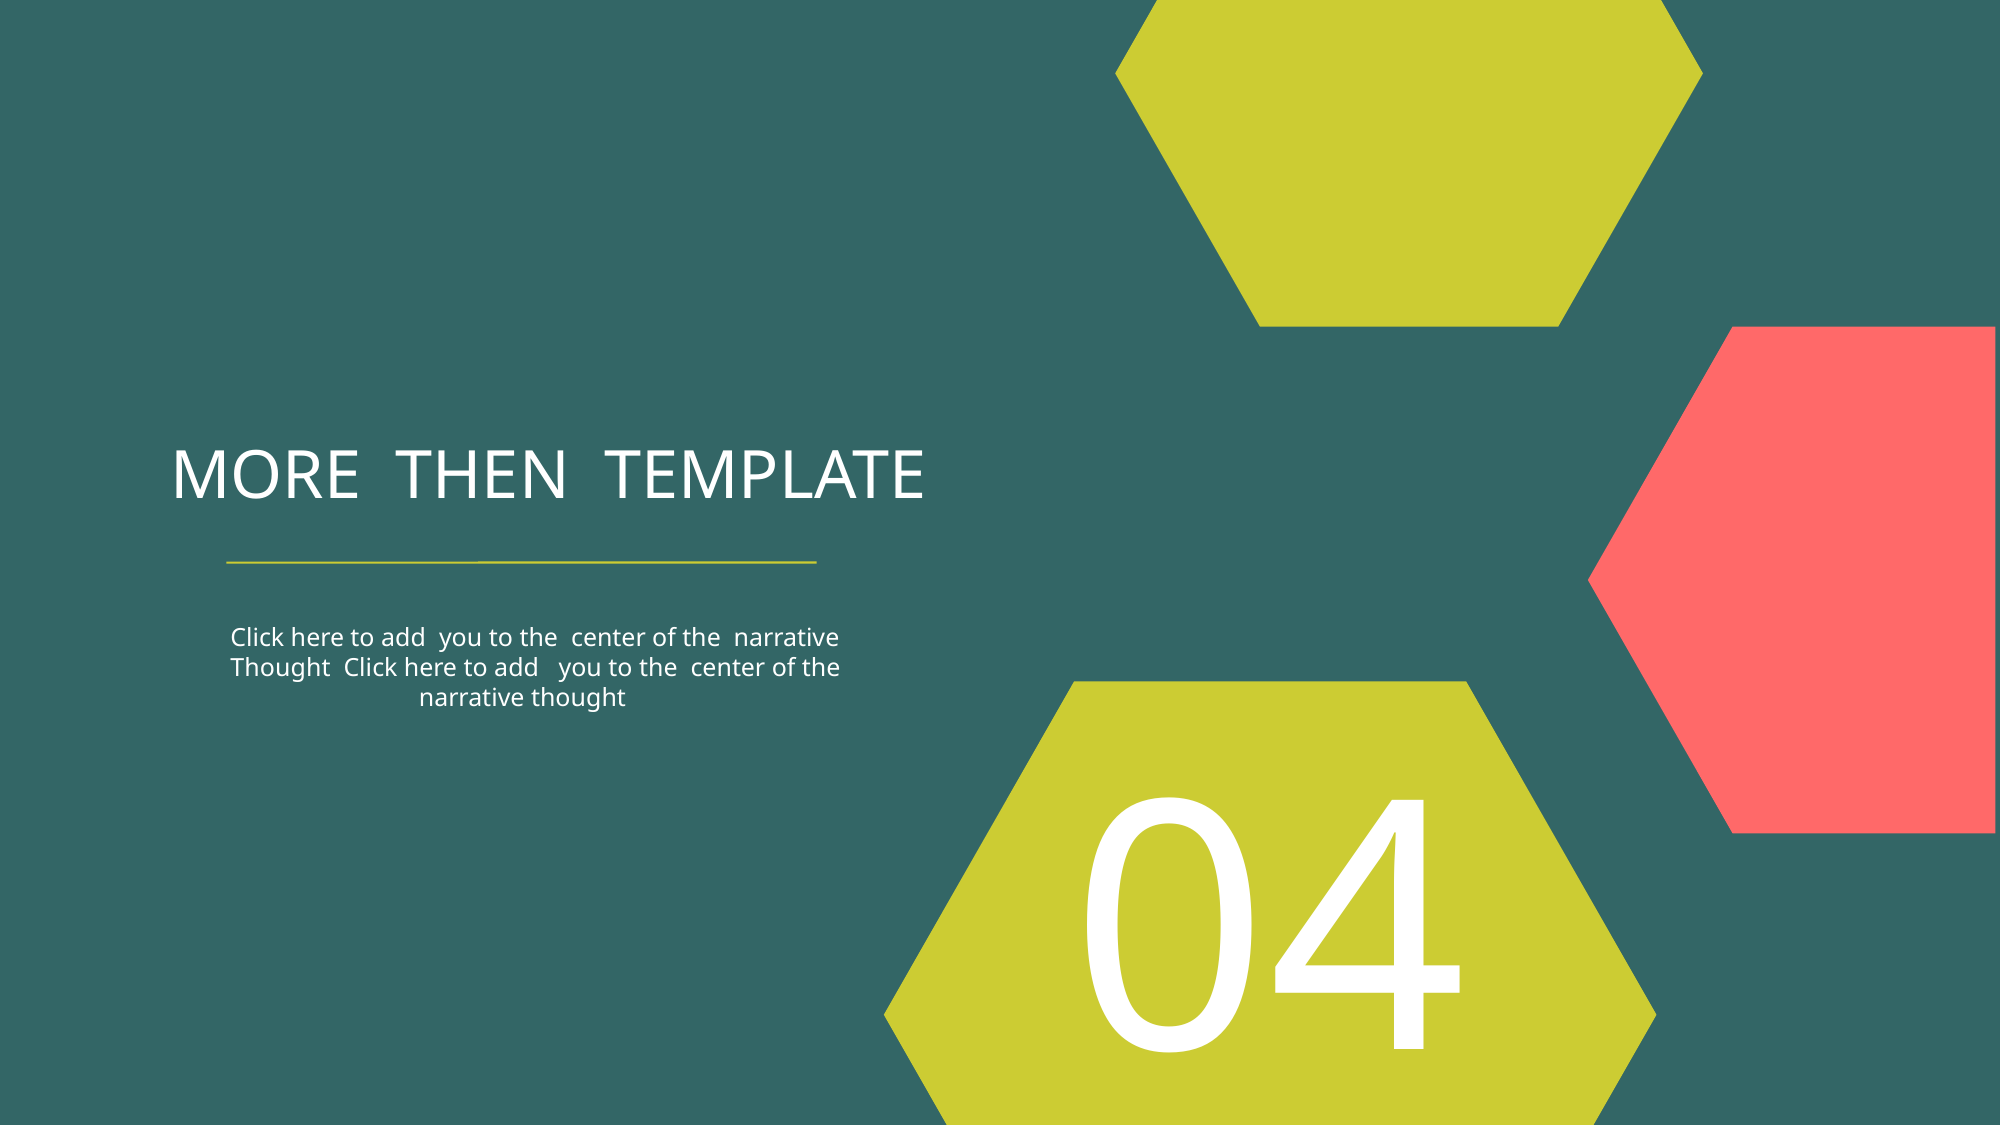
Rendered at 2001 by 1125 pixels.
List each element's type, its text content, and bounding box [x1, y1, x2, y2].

text_box MORE THEN TEMPLATE [124, 424, 883, 520]
text_box Click here to add you to the center of the narrative Thought Click here to add you to the center of the narrative thought [215, 613, 864, 719]
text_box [883, 0, 1996, 1125]
